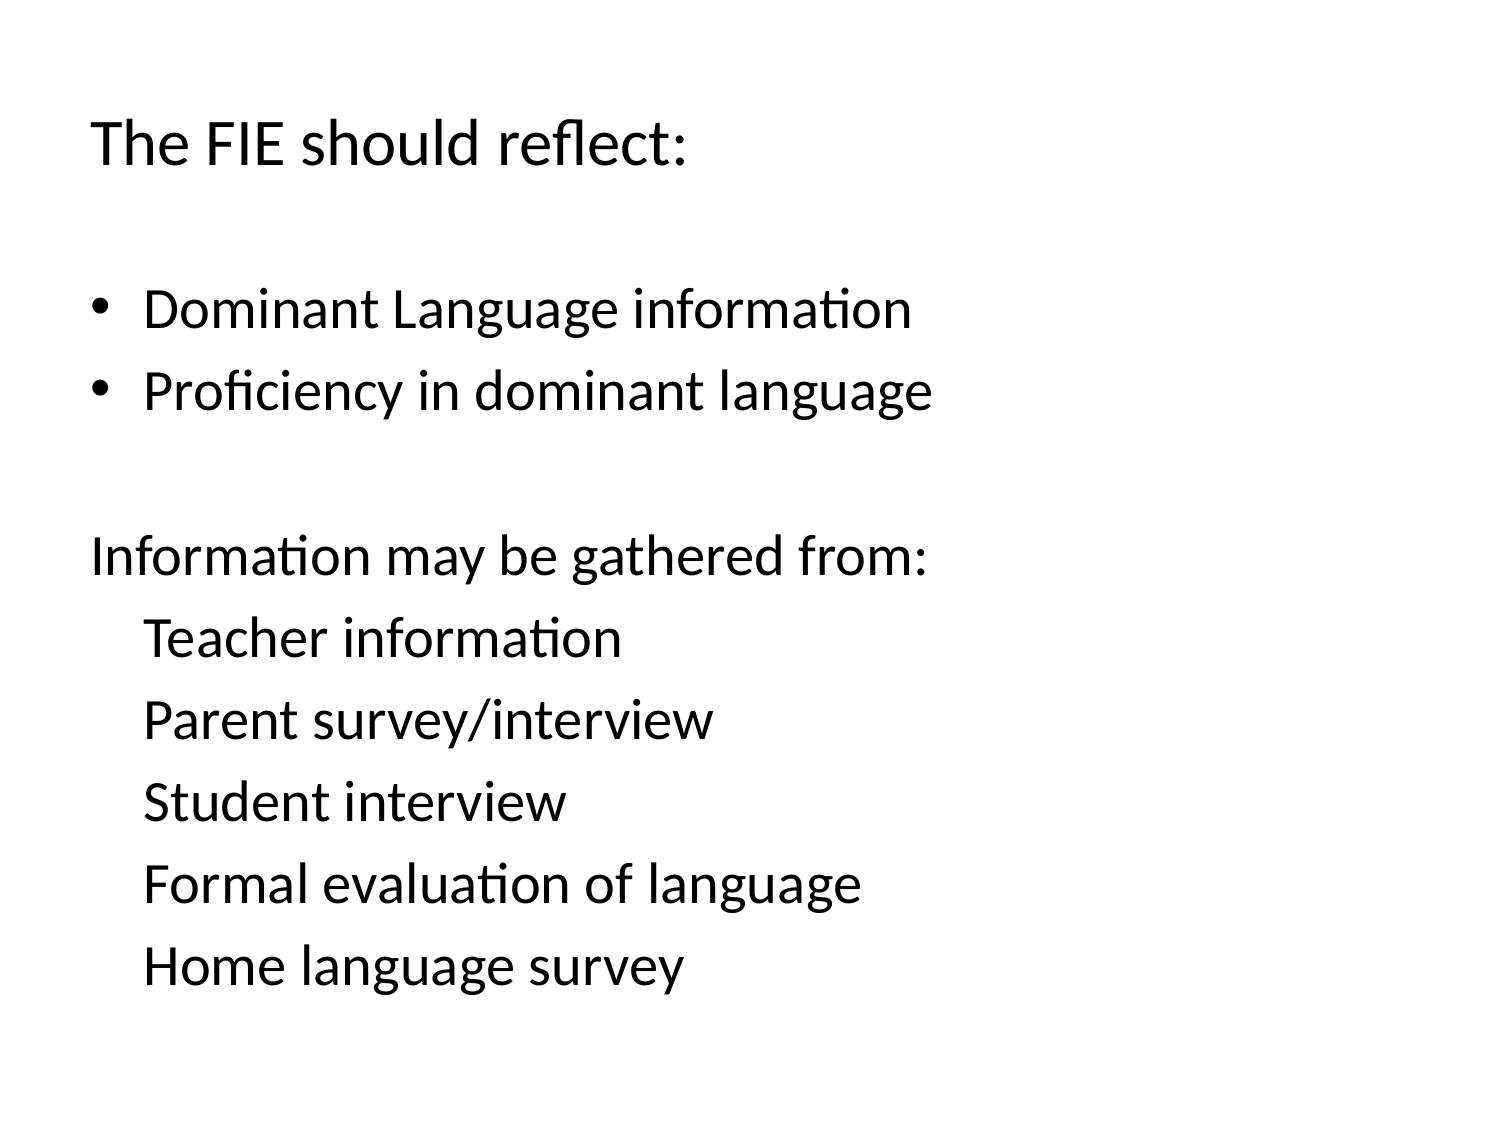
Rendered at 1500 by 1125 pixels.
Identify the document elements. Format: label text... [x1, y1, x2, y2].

list Dominant Language information Proficiency in dominant language Information may be gathered from: Teacher information Parent survey/interview Student interview Formal evaluation of language Home language survey [75, 262, 1425, 1005]
title The FIE should reflect: [75, 45, 1425, 233]
